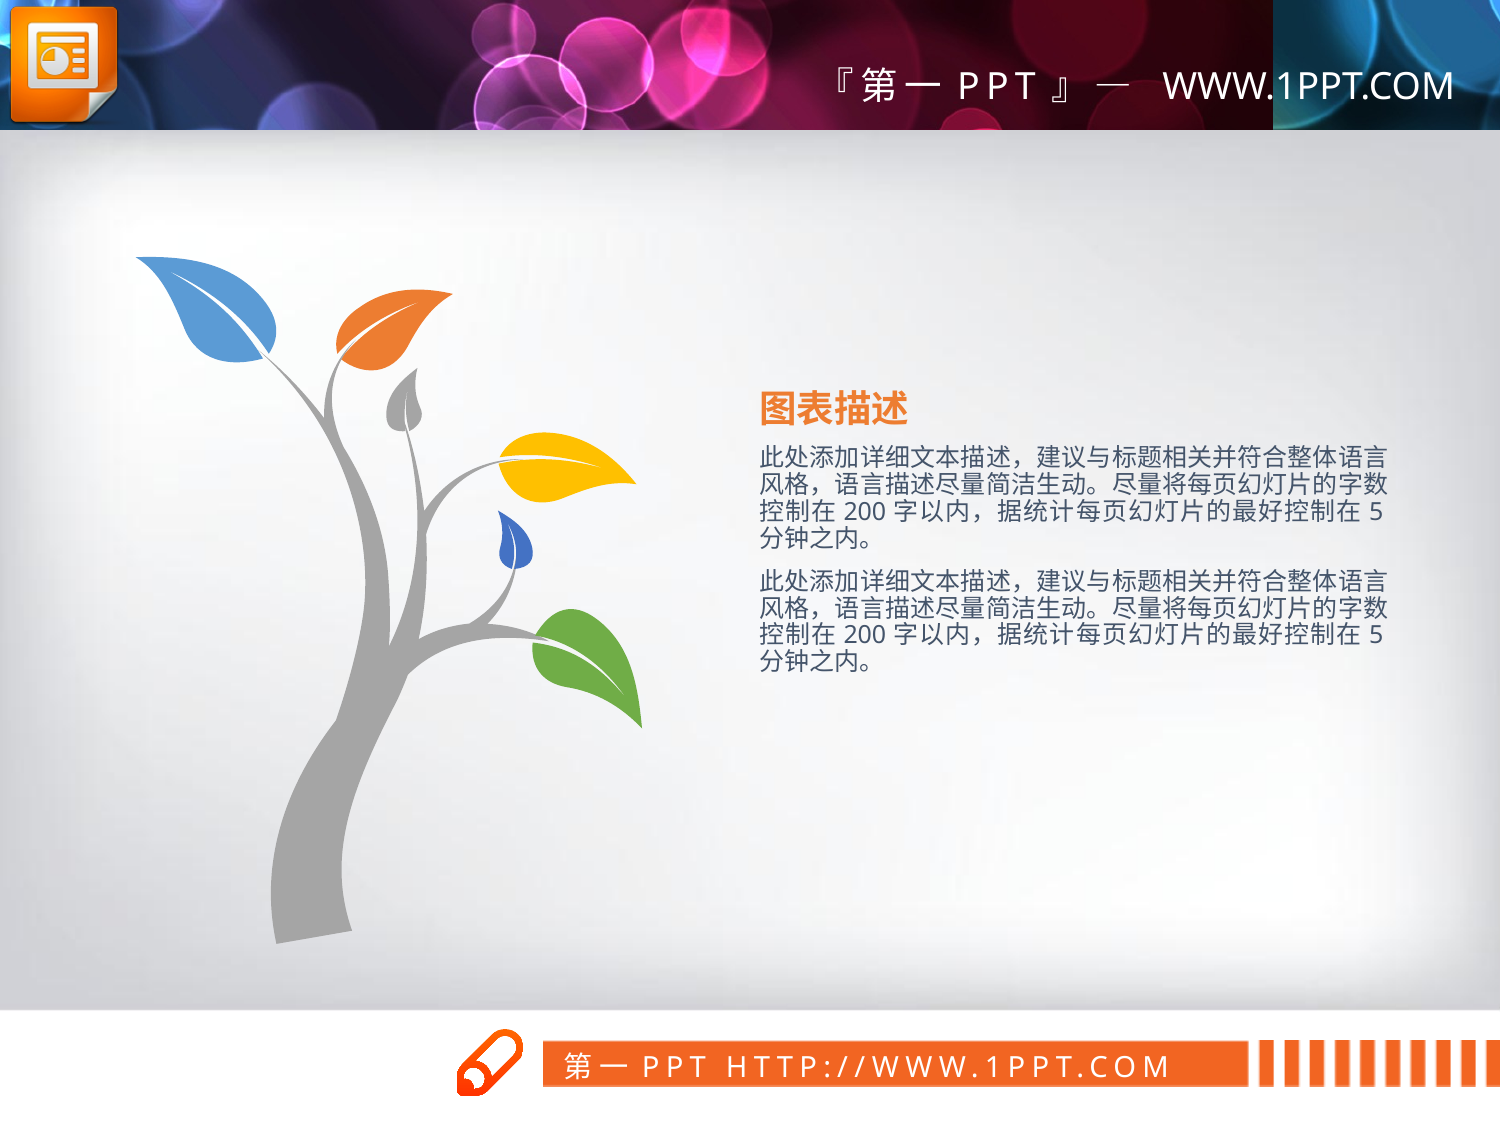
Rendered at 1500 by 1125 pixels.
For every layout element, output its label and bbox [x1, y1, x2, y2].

text_box [532, 609, 643, 729]
text_box [386, 367, 422, 432]
text_box [497, 510, 533, 569]
text_box [135, 256, 277, 363]
picture [543, 1040, 1500, 1087]
picture [0, 0, 1500, 1012]
text_box [744, 382, 1405, 769]
text_box [498, 432, 637, 503]
text_box [258, 339, 550, 944]
text_box [336, 289, 453, 371]
